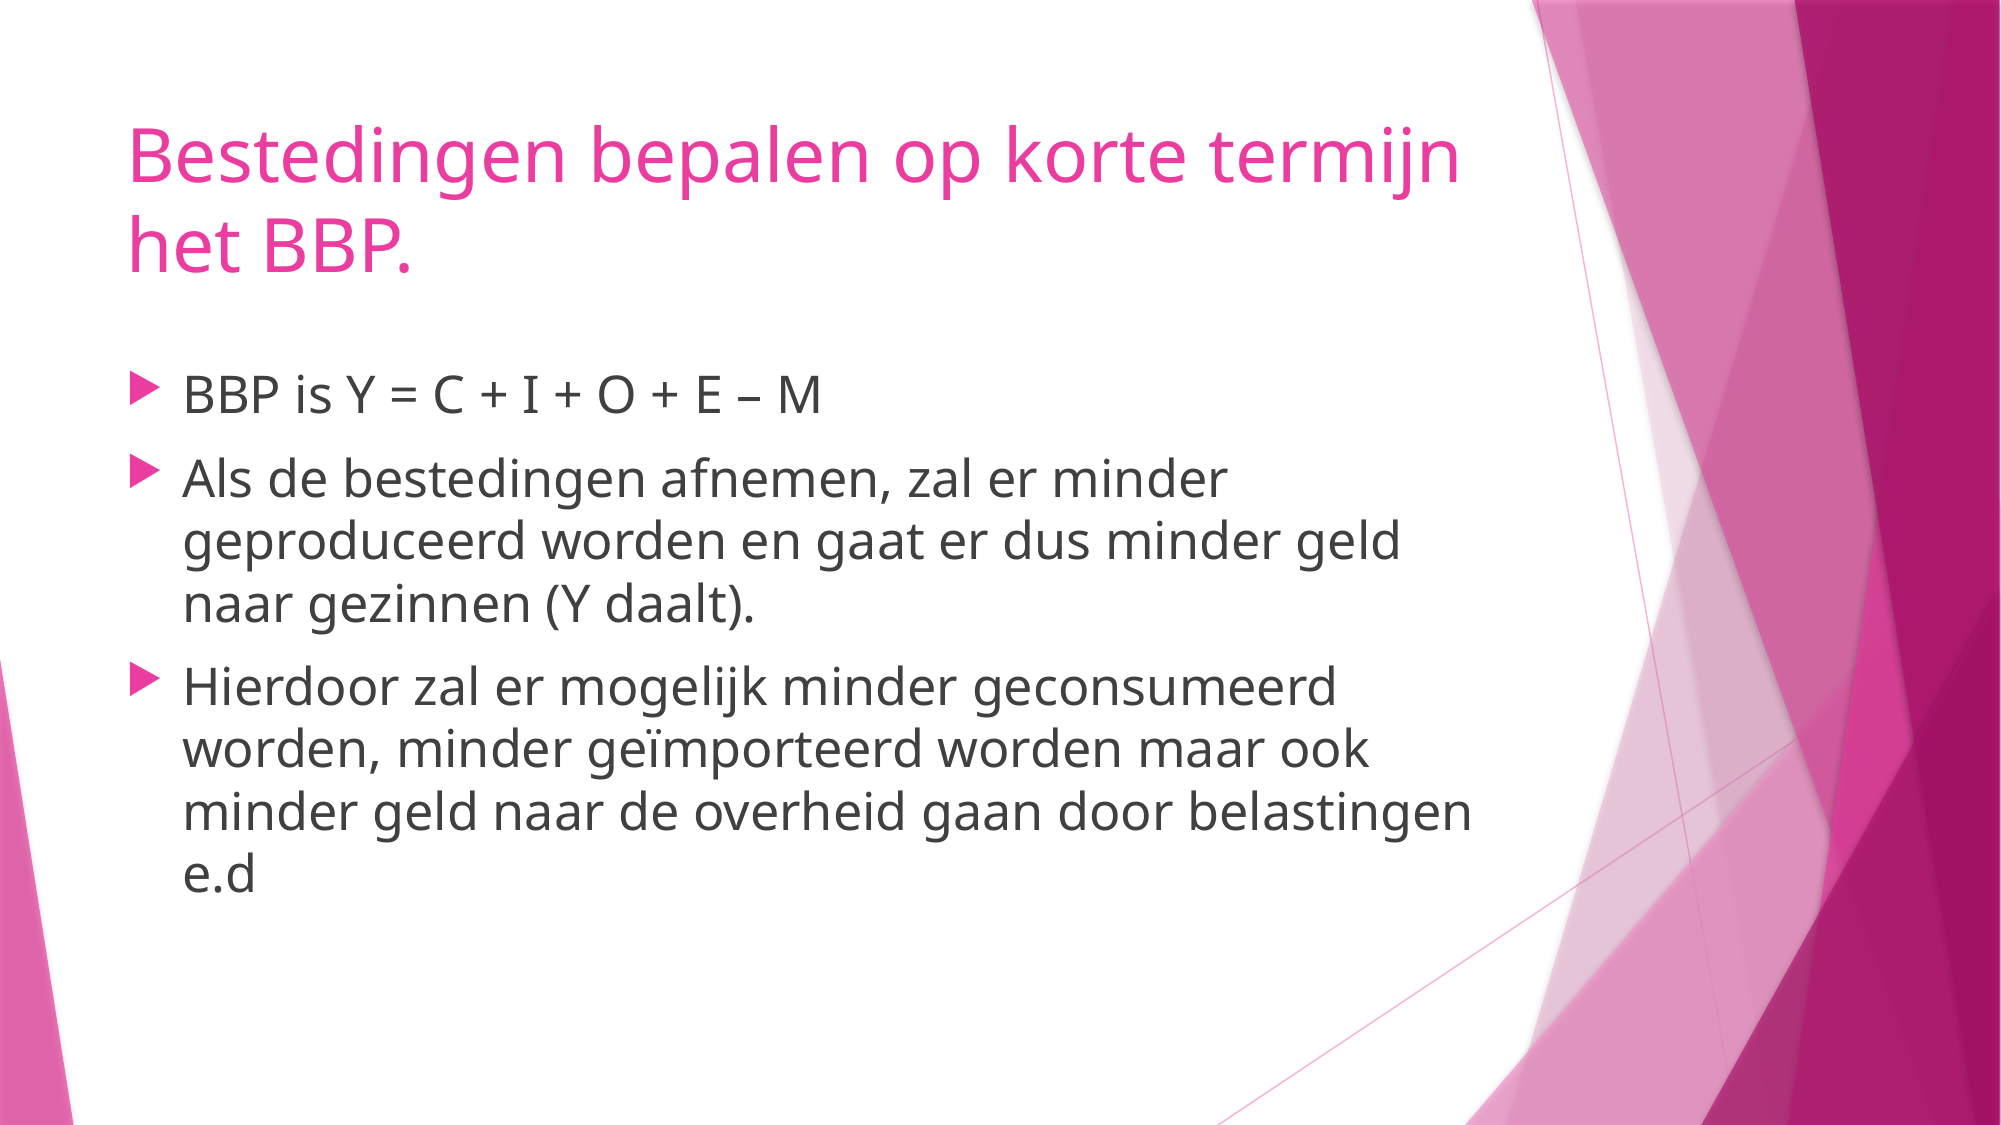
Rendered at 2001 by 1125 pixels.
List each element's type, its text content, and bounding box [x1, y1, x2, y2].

title Bestedingen bepalen op korte termijn het BBP. [111, 99, 1522, 317]
list BBP is Y = C + I + O + E – M Als de bestedingen afnemen, zal er minder geproduceerd worden en gaat er dus minder geld naar gezinnen (Y daalt). Hierdoor zal er mogelijk minder geconsumeerd worden, minder geïmporteerd worden maar ook minder geld naar de overheid gaan door belastingen e.d [111, 354, 1522, 992]
